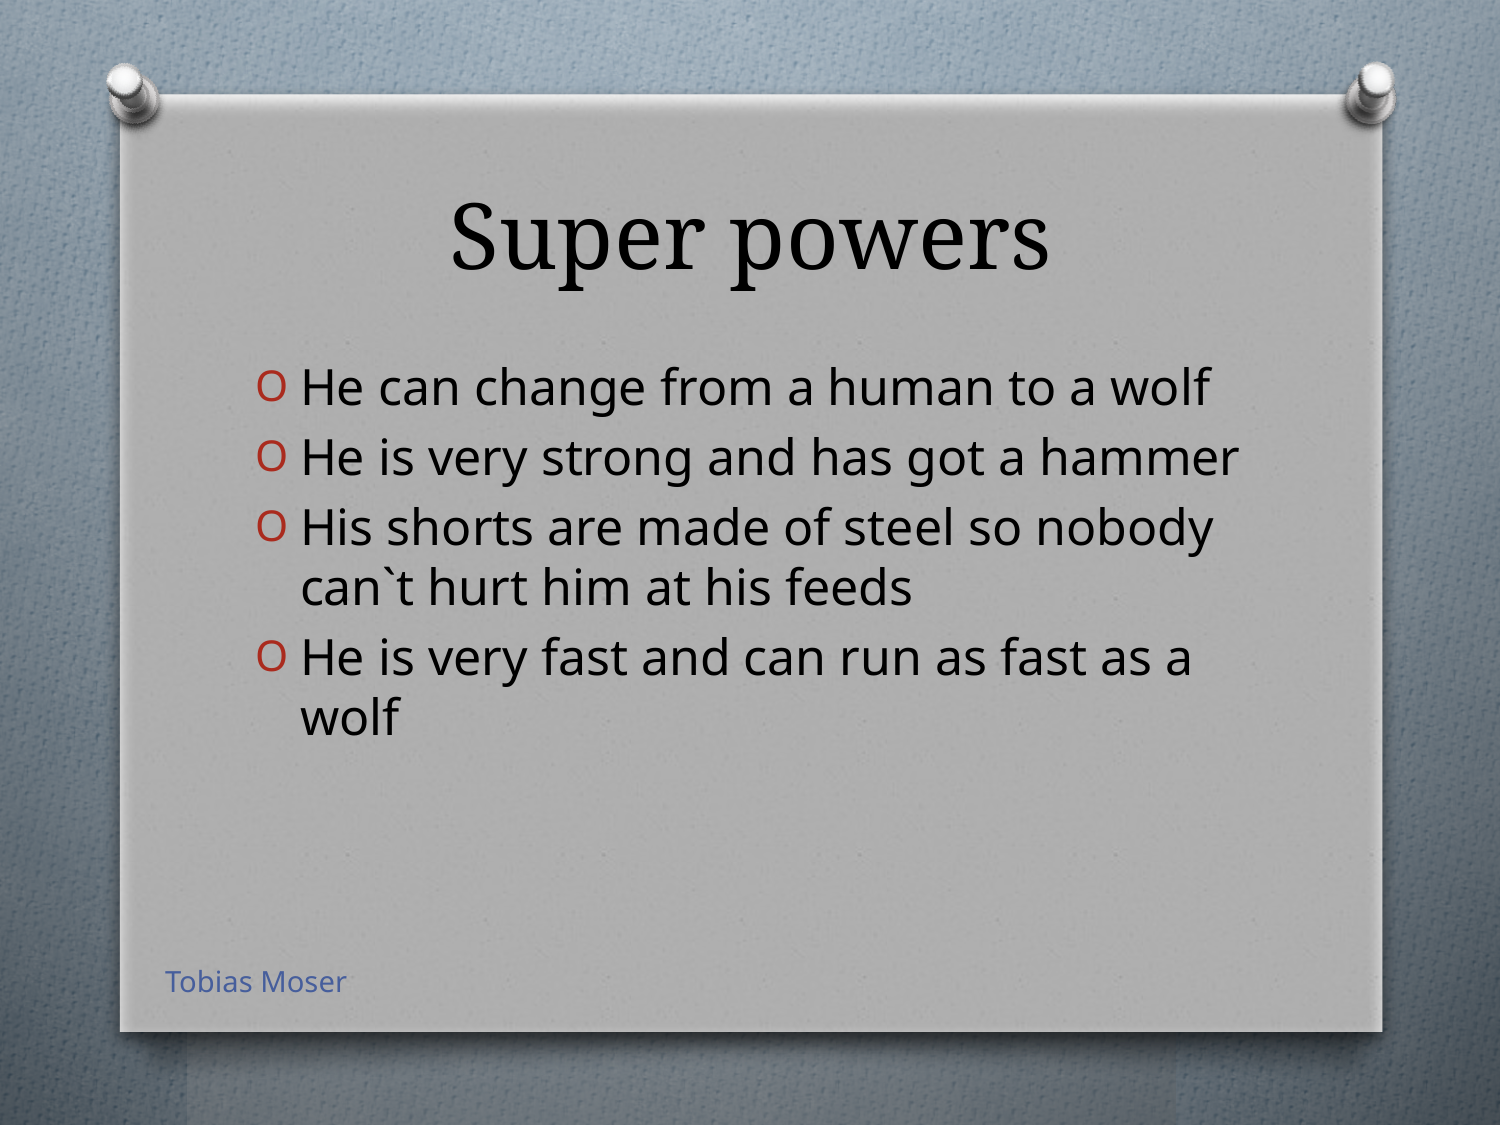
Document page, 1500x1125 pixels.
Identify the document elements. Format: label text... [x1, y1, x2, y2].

picture [1317, 35, 1439, 156]
list He can change from a human to a wolf He is very strong and has got a hammer His shorts are made of steel so nobody can`t hurt him at his feeds He is very fast and can run as fast as a wolf [240, 347, 1257, 939]
footer Tobias Moser [150, 952, 1059, 1013]
title Super powers [179, 134, 1323, 332]
picture [75, 29, 198, 153]
